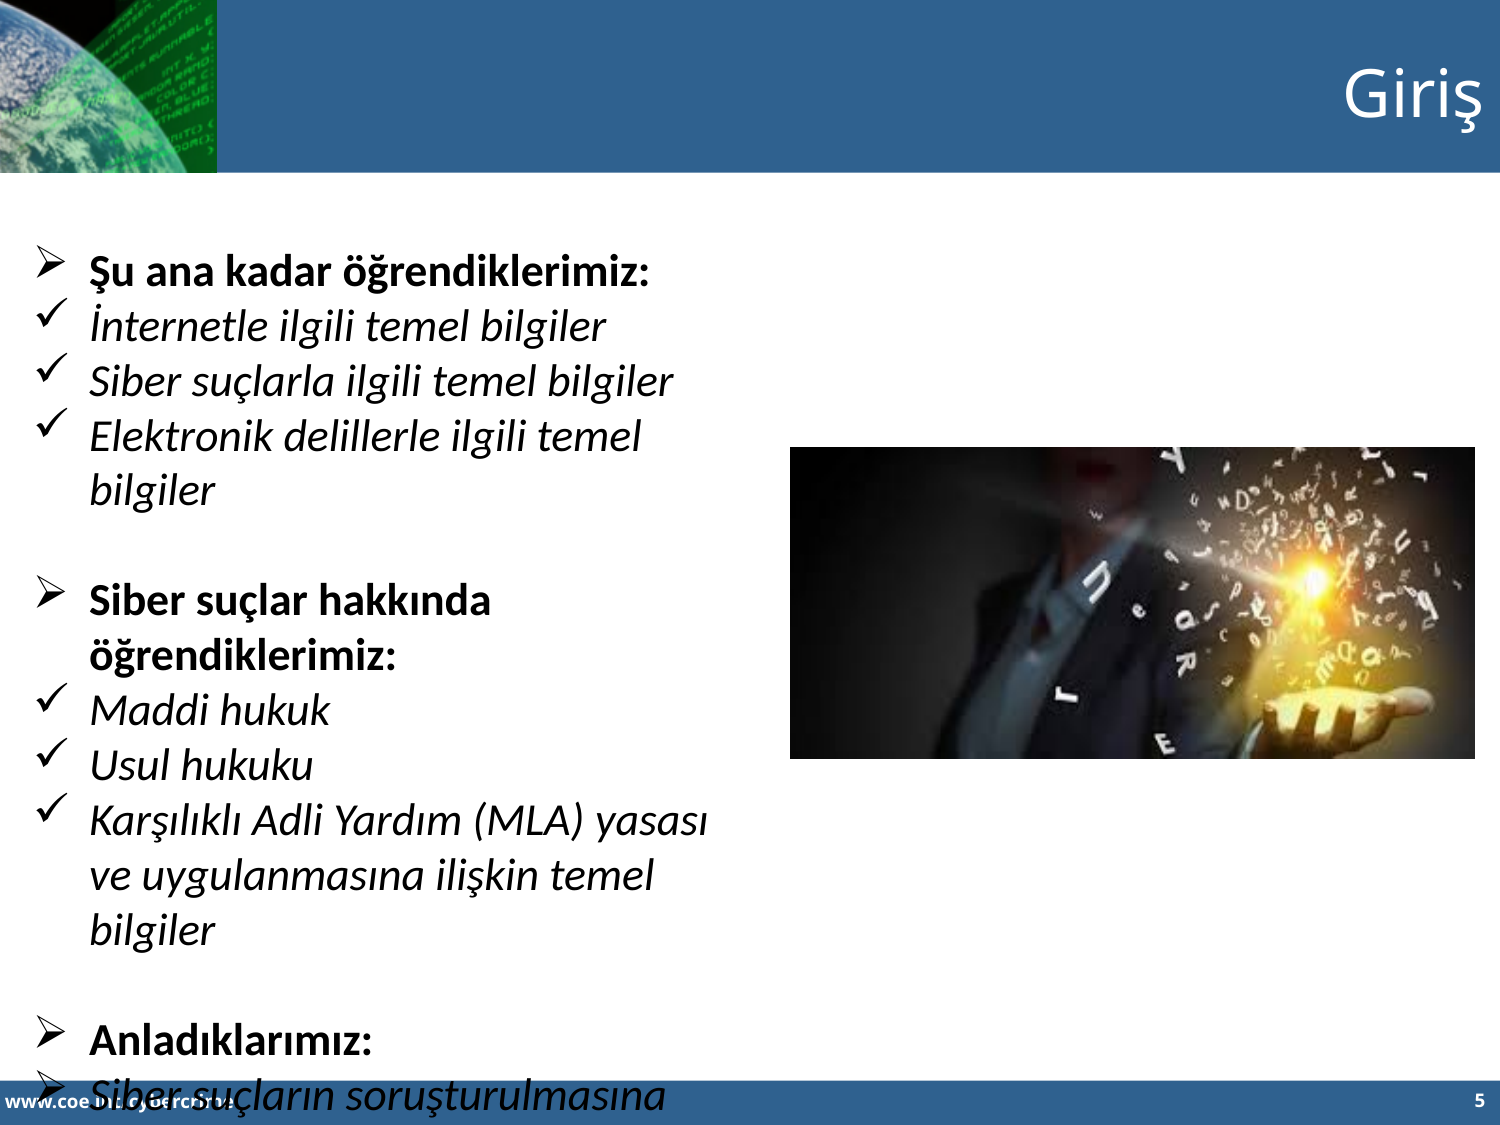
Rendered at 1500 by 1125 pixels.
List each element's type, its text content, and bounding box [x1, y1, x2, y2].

picture [0, 1, 217, 173]
text_box Şu ana kadar öğrendiklerimiz: İnternetle ilgili temel bilgiler Siber suçlarla ilgili temel bilgiler Elektronik delillerle ilgili temel bilgiler Siber suçlar hakkında öğrendiklerimiz: Maddi hukuk Usul hukuku Karşılıklı Adli Yardım (MLA) yasası ve uygulanmasına ilişkin temel bilgiler Anladıklarımız: Siber suçların soruşturulmasına ilişkin ilkeler İç hukuktaki imkanlar [18, 232, 769, 1125]
picture [790, 447, 1475, 759]
slide_number 5 [1149, 1081, 1500, 1125]
text_box Giriş [325, 15, 1500, 168]
